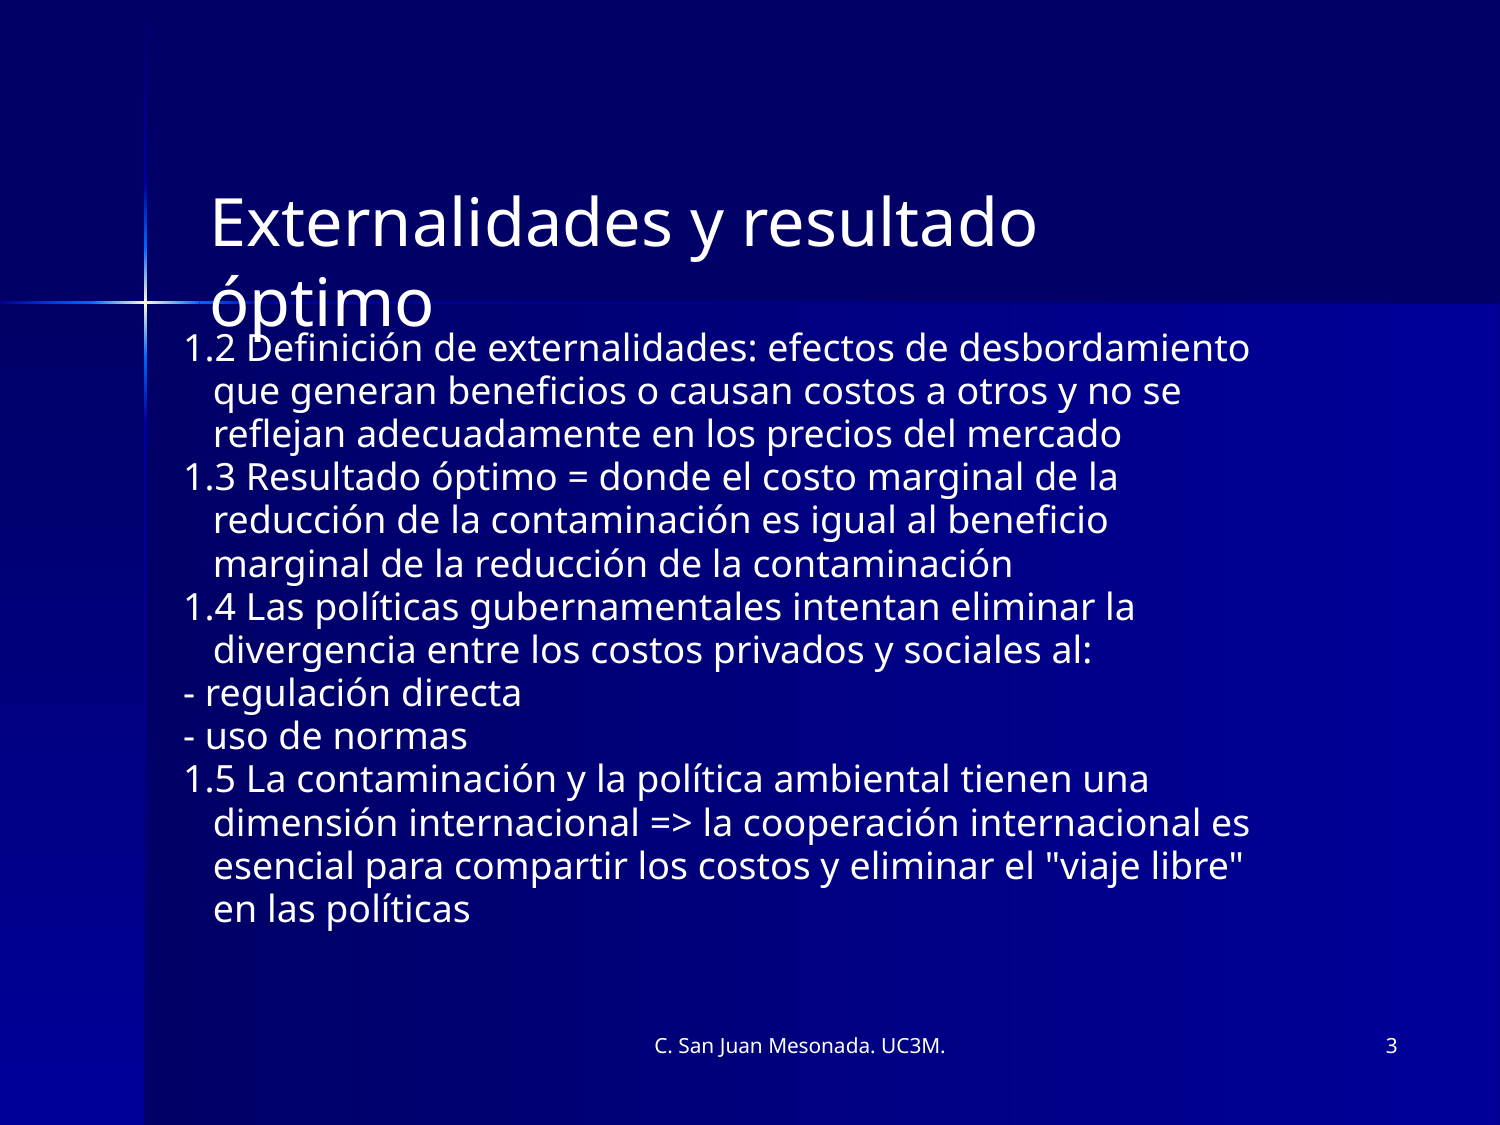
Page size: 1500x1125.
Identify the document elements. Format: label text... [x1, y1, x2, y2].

list 1.2 Definición de externalidades: efectos de desbordamiento que generan beneficios o causan costos a otros y no se reflejan adecuadamente en los precios del mercado 1.3 Resultado óptimo = donde el costo marginal de la reducción de la contaminación es igual al beneficio marginal de la reducción de la contaminación 1.4 Las políticas gubernamentales intentan eliminar la divergencia entre los costos privados y sociales al: - regulación directa - uso de normas 1.5 La contaminación y la política ambiental tienen una dimensión internacional => la cooperación internacional es esencial para compartir los costos y eliminar el "viaje libre" en las políticas [183, 255, 1272, 1094]
slide_number 3 [1100, 1025, 1413, 1100]
footer C. San Juan Mesonada. UC3M. [562, 1025, 1038, 1100]
text_box Externalidades y resultado óptimo [194, 172, 1294, 348]
